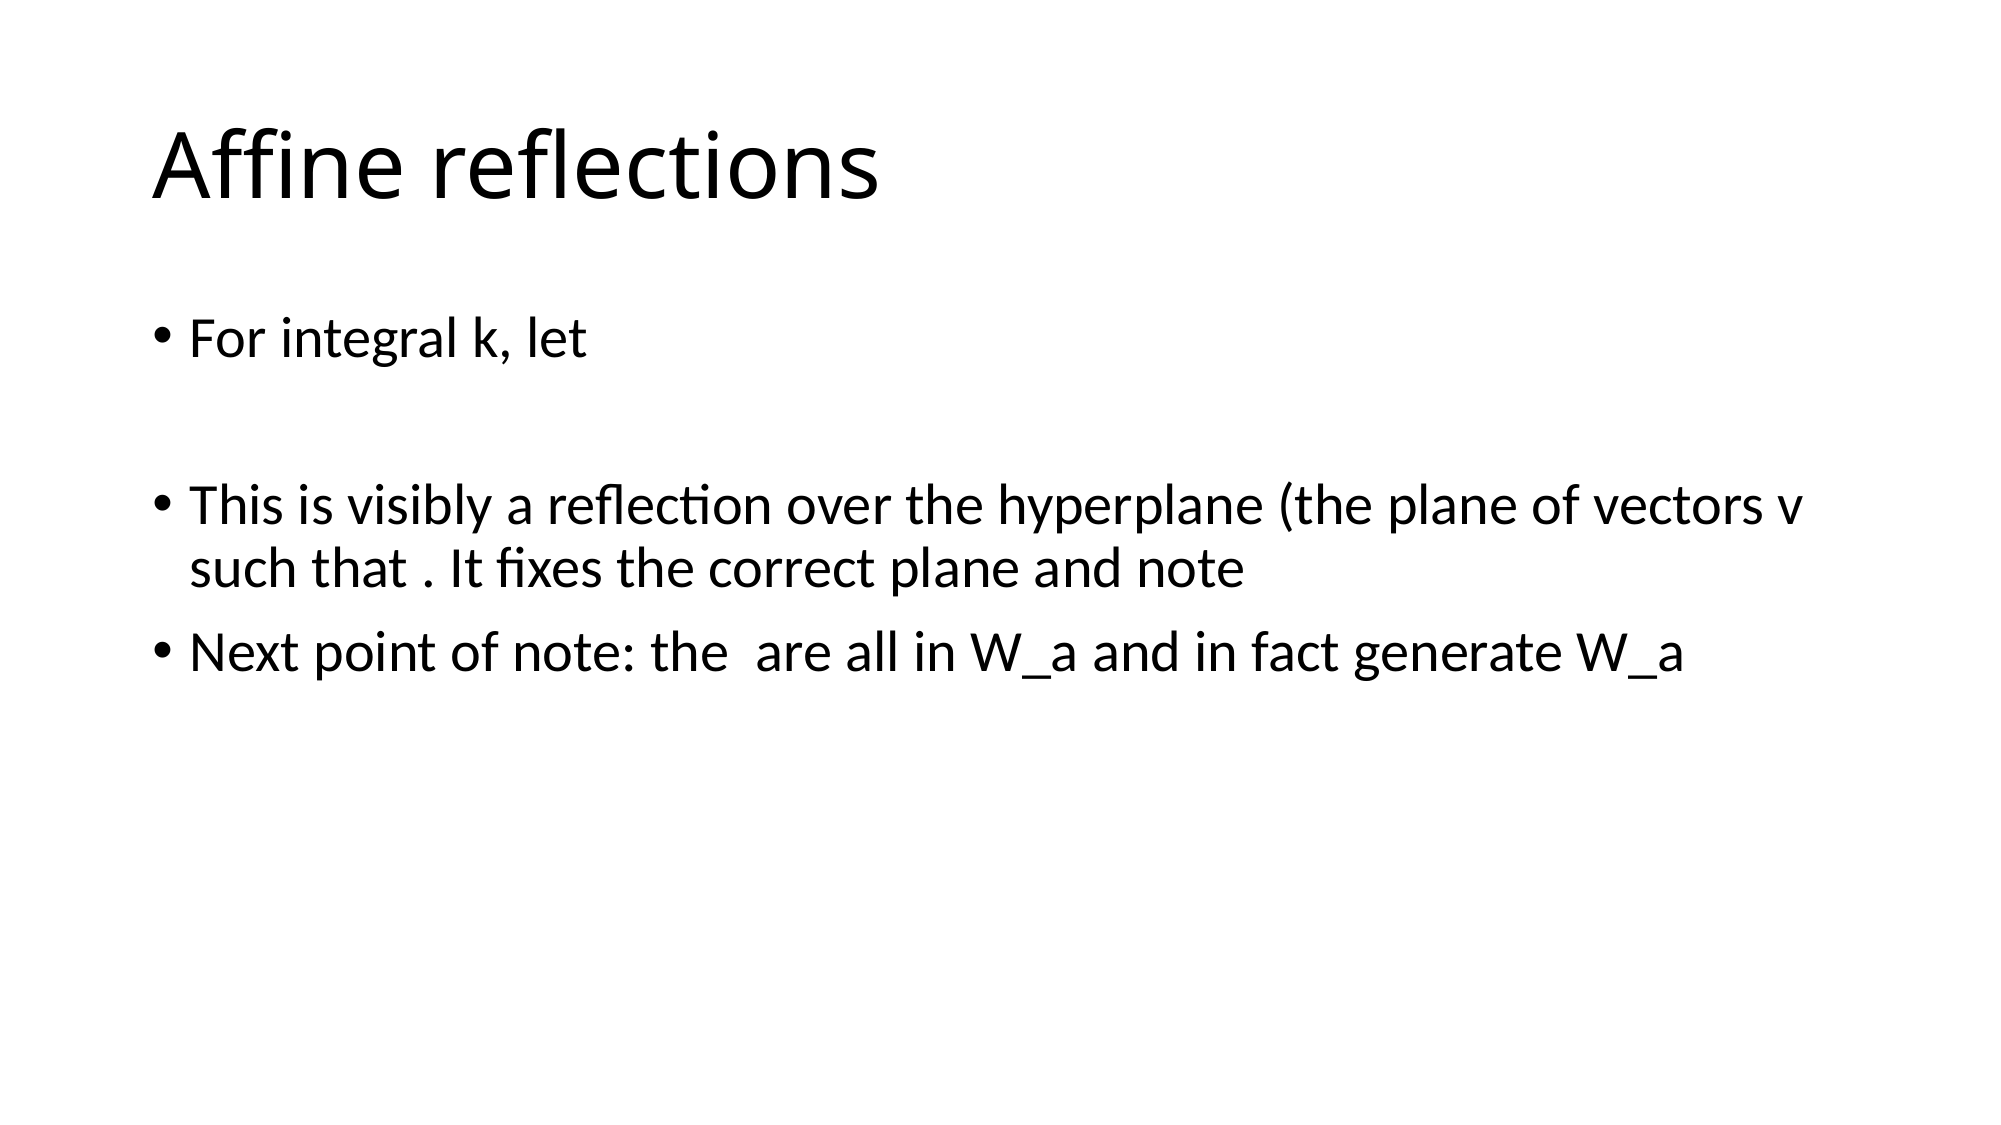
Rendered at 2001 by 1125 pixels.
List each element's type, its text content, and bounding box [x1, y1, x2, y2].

title Affine reflections [137, 59, 1863, 278]
